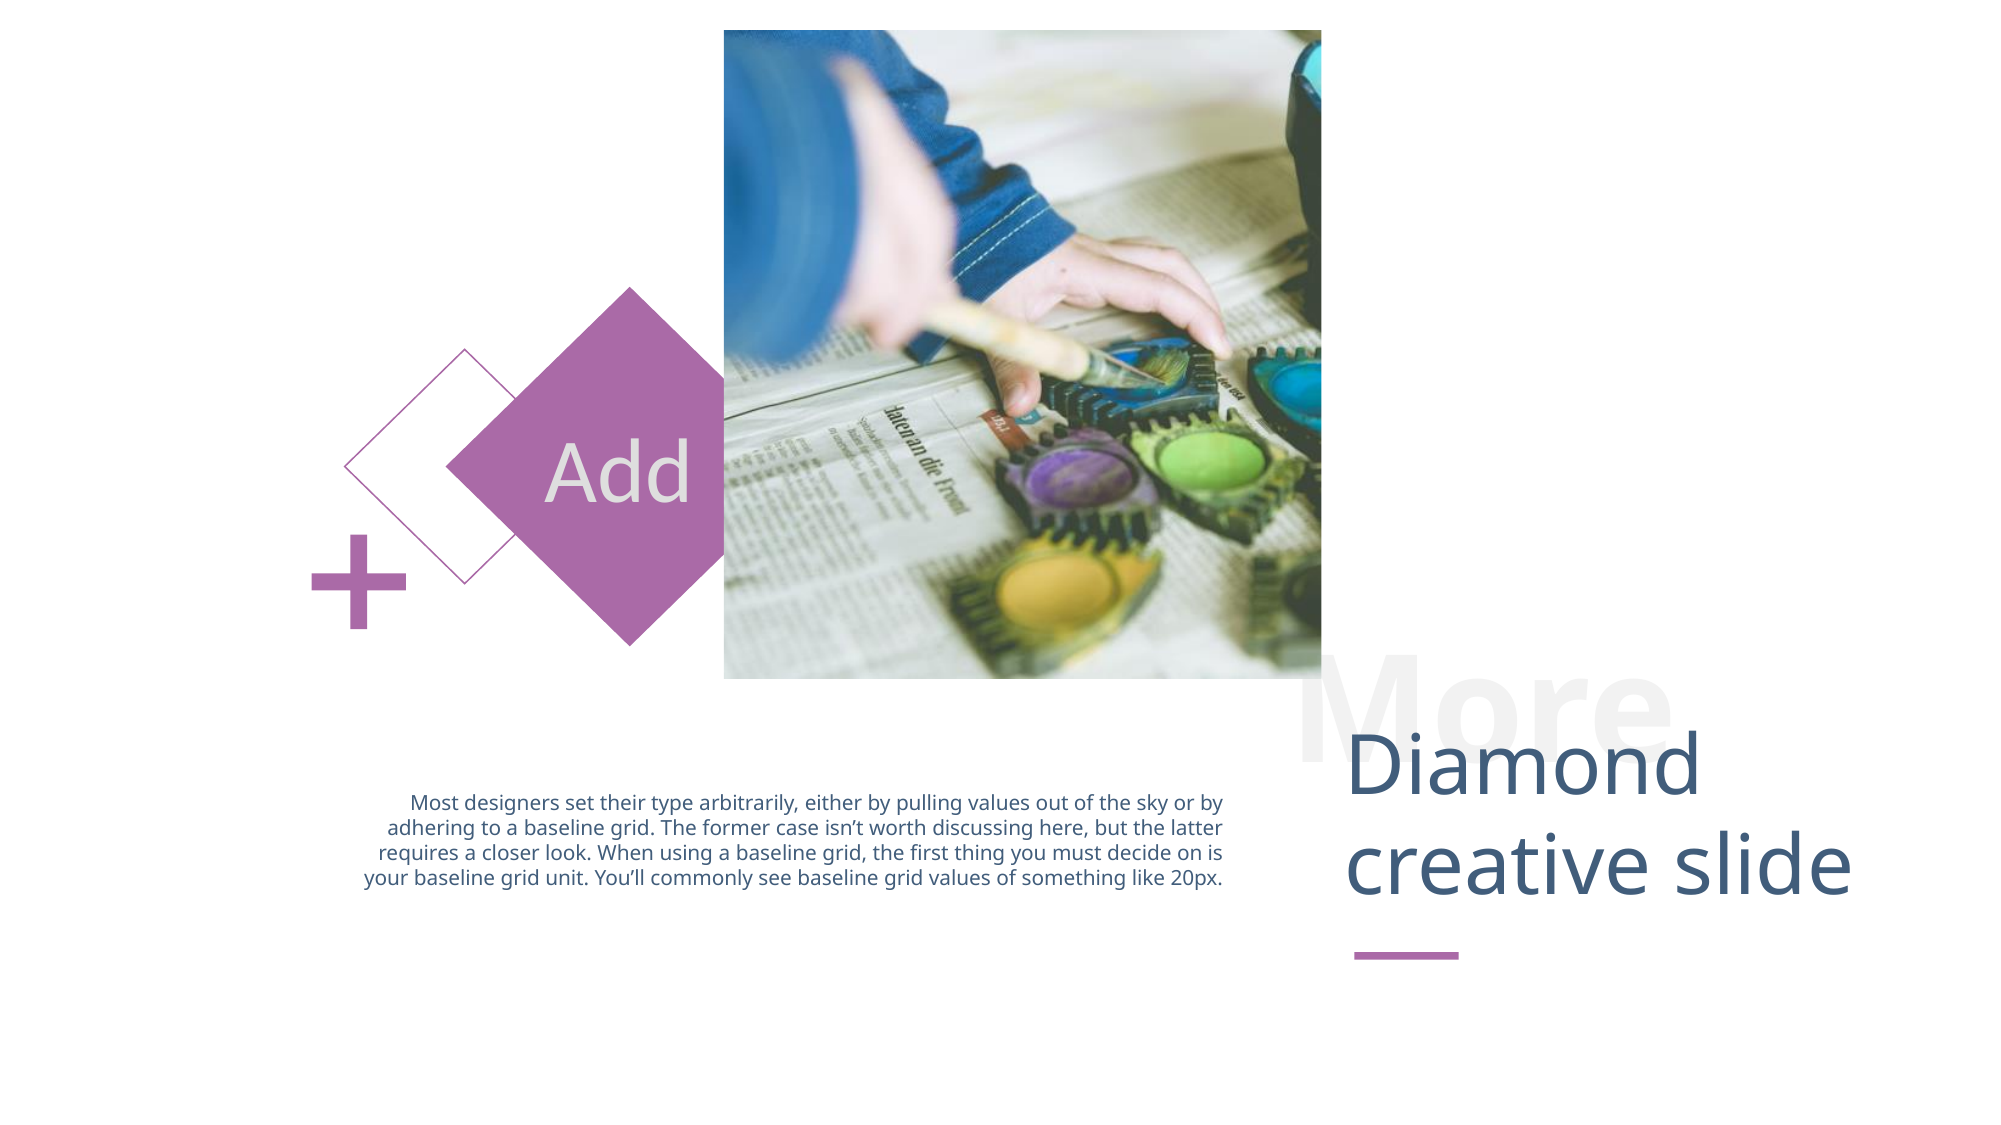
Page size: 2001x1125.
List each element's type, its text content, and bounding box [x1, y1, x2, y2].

text_box [310, 534, 407, 630]
text_box [515, 285, 723, 409]
text_box [1353, 951, 1460, 961]
text_box Add [529, 403, 723, 529]
text_box [515, 524, 723, 648]
picture [723, 30, 1322, 679]
text_box Most designers set their type arbitrarily, either by pulling values out of the sky or by adhering to a baseline grid. The former case isn’t worth discussing here, but the latter requires a closer look. When using a baseline grid, the first thing you must decide on is your baseline grid unit. You’ll commonly see baseline grid values of something like 20px. [349, 782, 1238, 897]
text_box [343, 347, 529, 586]
text_box Diamond creative slide [1329, 703, 1870, 919]
text_box More [1274, 605, 1693, 801]
